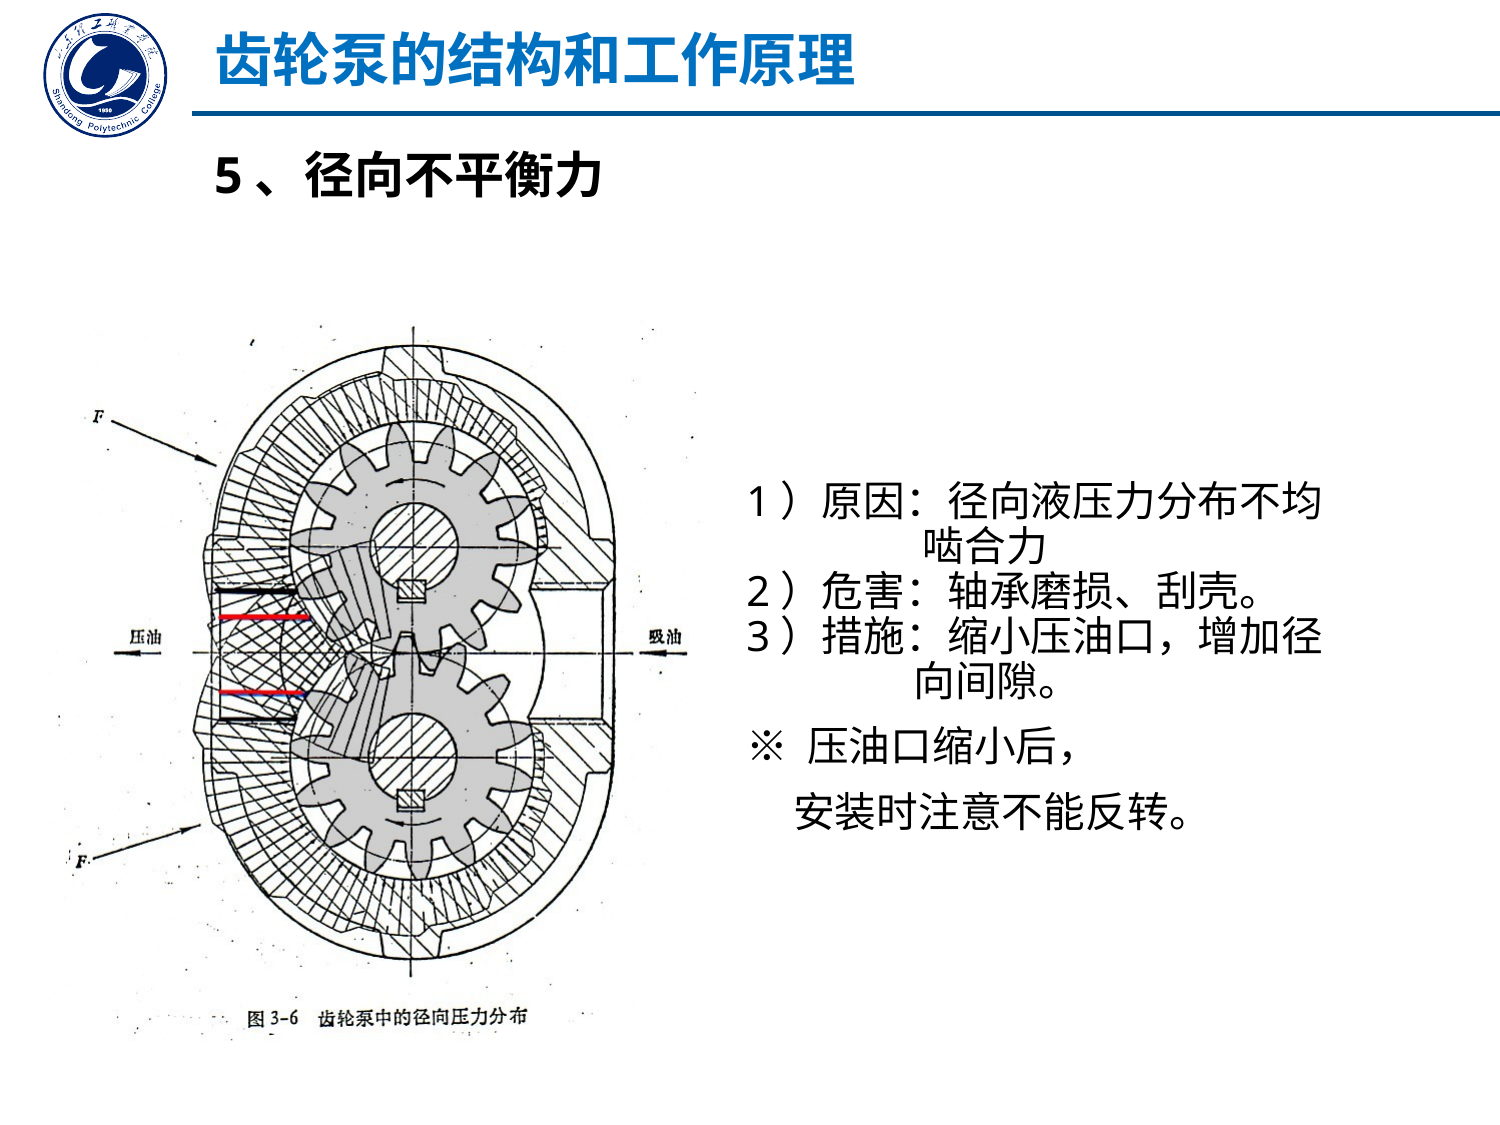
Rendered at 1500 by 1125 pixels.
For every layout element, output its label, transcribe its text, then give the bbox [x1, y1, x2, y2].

picture [47, 320, 705, 1046]
text_box 5、径向不平衡力 [199, 136, 1299, 211]
picture [43, 7, 174, 138]
text_box 齿轮泵的结构和工作原理 [199, 16, 1477, 102]
text_box 1）原因：径向液压力分布不均 啮合力 2）危害：轴承磨损、刮壳。 3）措施：缩小压油口，增加径 向间隙。 ※ 压油口缩小后， 安装时注意不能反转。 [731, 422, 1411, 845]
